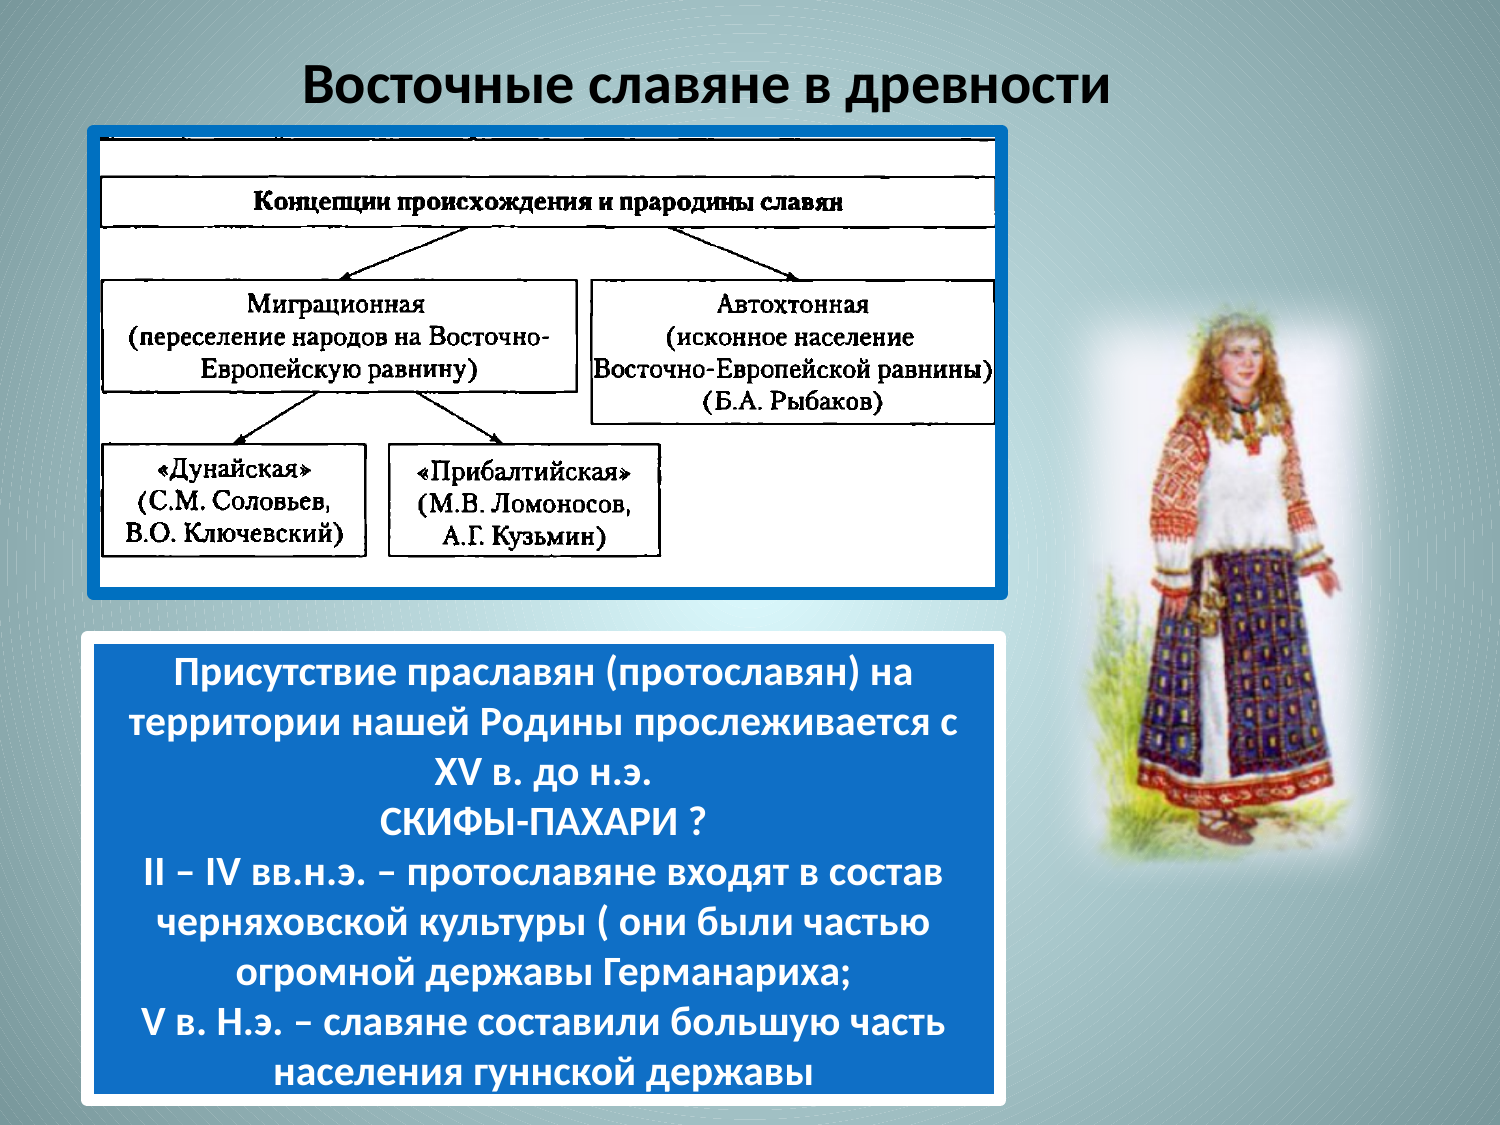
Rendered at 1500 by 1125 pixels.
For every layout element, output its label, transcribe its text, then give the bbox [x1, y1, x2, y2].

text_box Восточные славяне в древности [287, 37, 1150, 123]
picture [99, 137, 996, 588]
text_box Присутствие праславян (протославян) на территории нашей Родины прослеживается с XV в. до н.э. СКИФЫ-ПАХАРИ ? II – IV вв.н.э. – протославяне входят в состав черняховской культуры ( они были частью огромной державы Германариха; V в. Н.э. – славяне составили большую часть населения гуннской державы [86, 636, 1001, 1101]
picture [1037, 274, 1413, 901]
